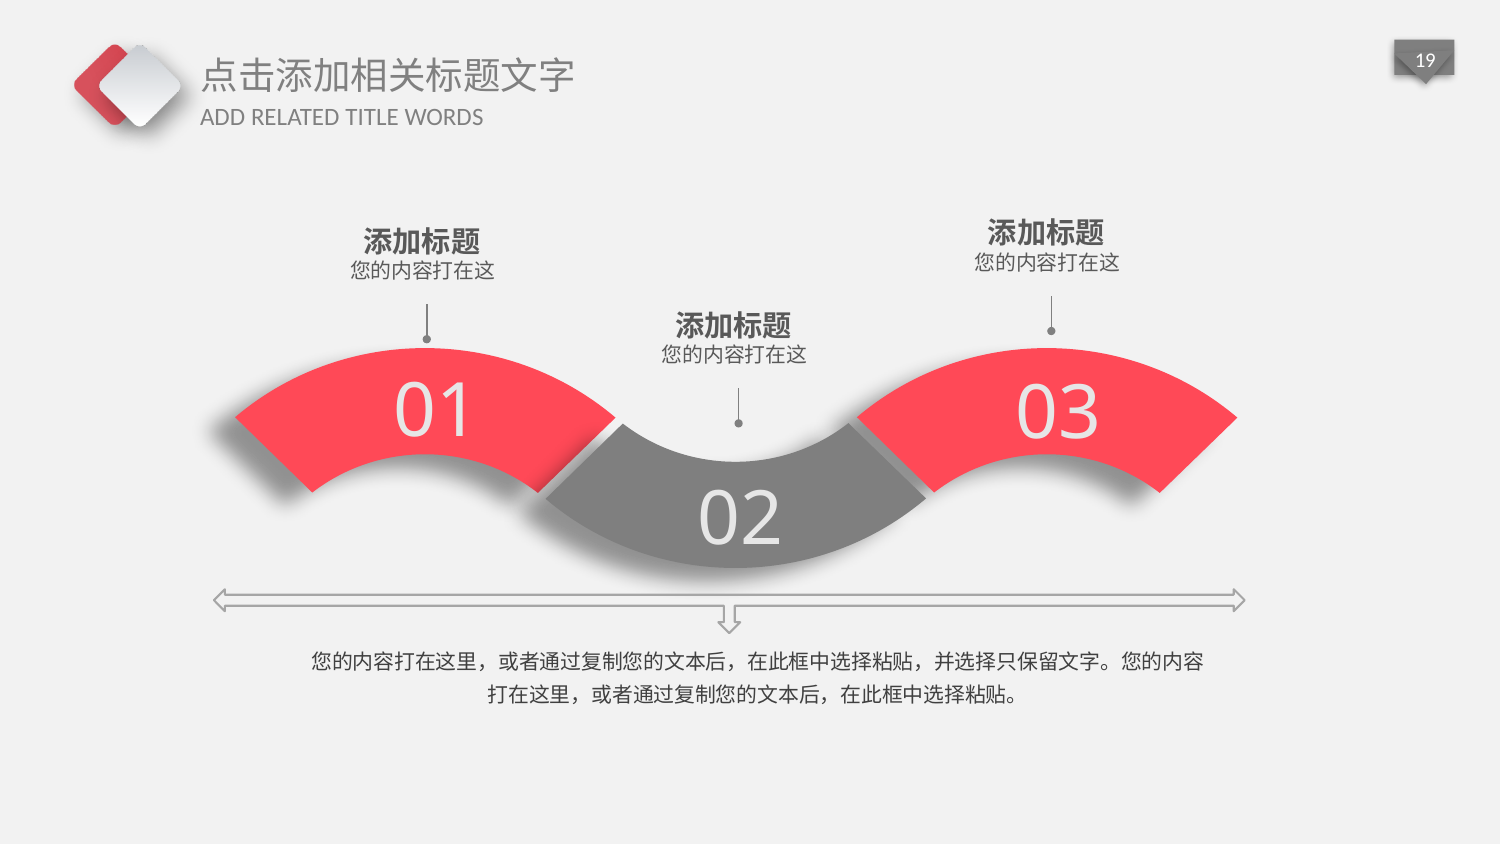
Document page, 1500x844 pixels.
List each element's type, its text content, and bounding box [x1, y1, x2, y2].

text_box [211, 587, 1247, 636]
text_box 您的内容打在这里，或者通过复制您的文本后，在此框中选择粘贴，并选择只保留文字。您的内容打在这里，或者通过复制您的文本后，在此框中选择粘贴。 [285, 633, 1231, 715]
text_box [636, 289, 833, 424]
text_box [948, 197, 1146, 332]
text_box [234, 324, 1238, 592]
picture [89, 35, 190, 136]
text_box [324, 205, 521, 340]
